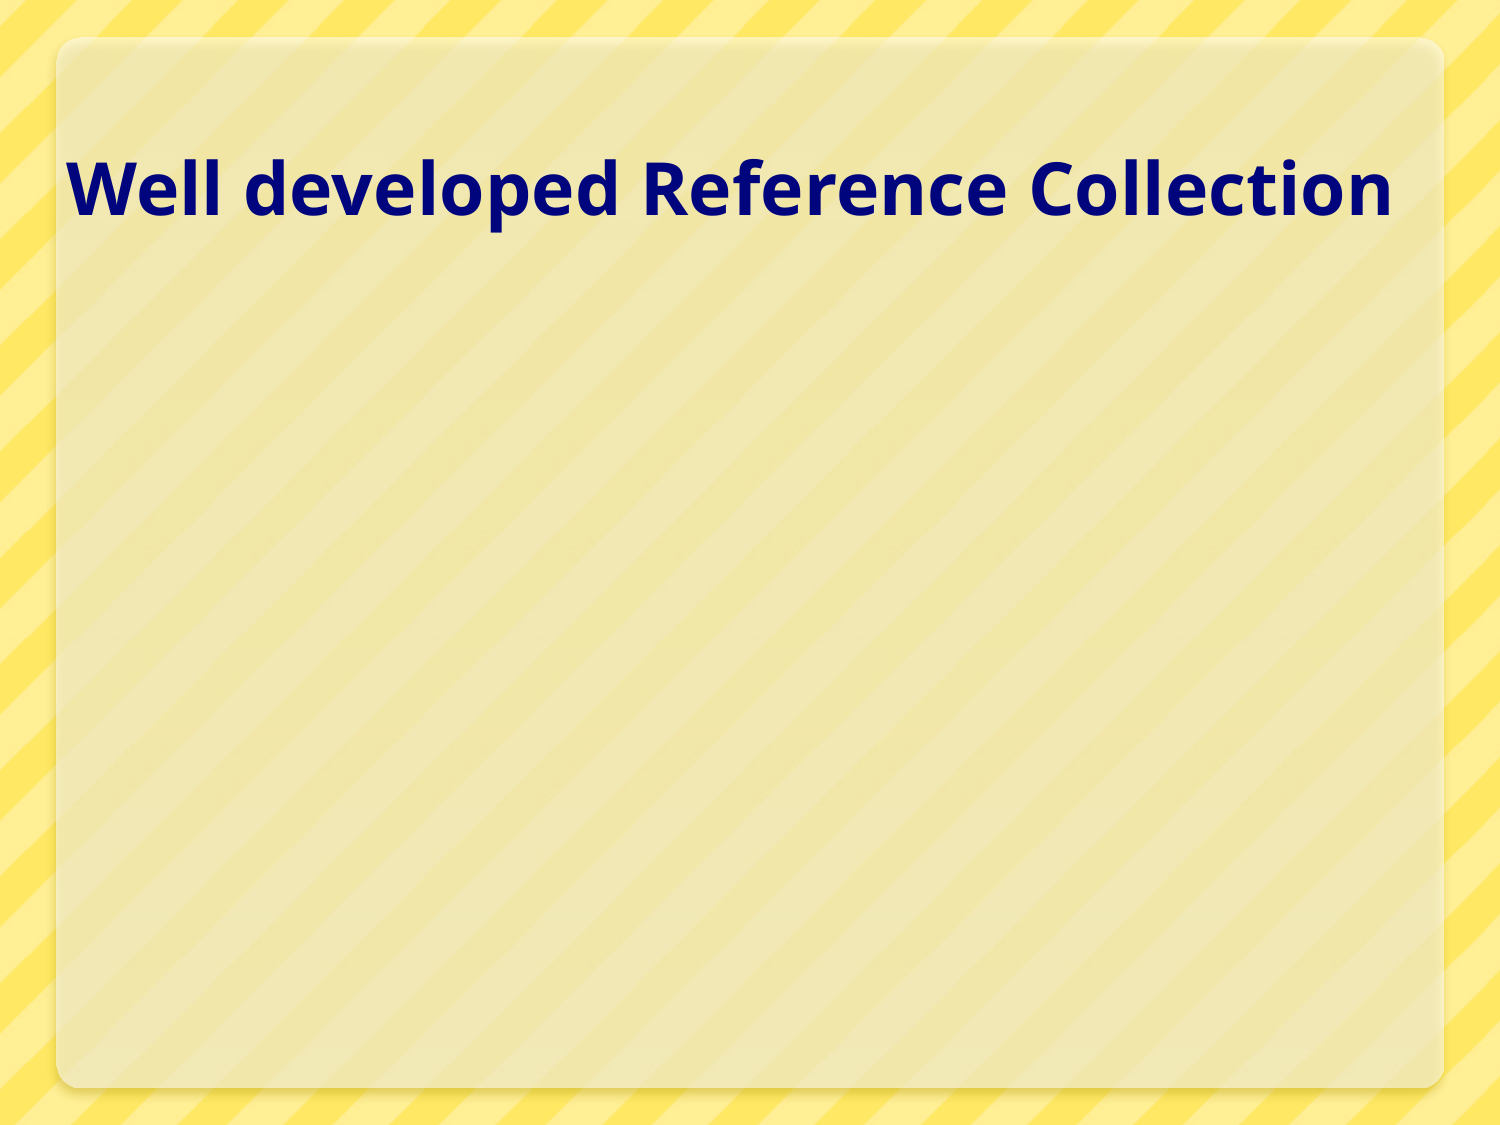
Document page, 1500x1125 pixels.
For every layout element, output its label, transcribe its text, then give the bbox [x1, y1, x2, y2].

title Well developed Reference Collection [37, 50, 1425, 238]
